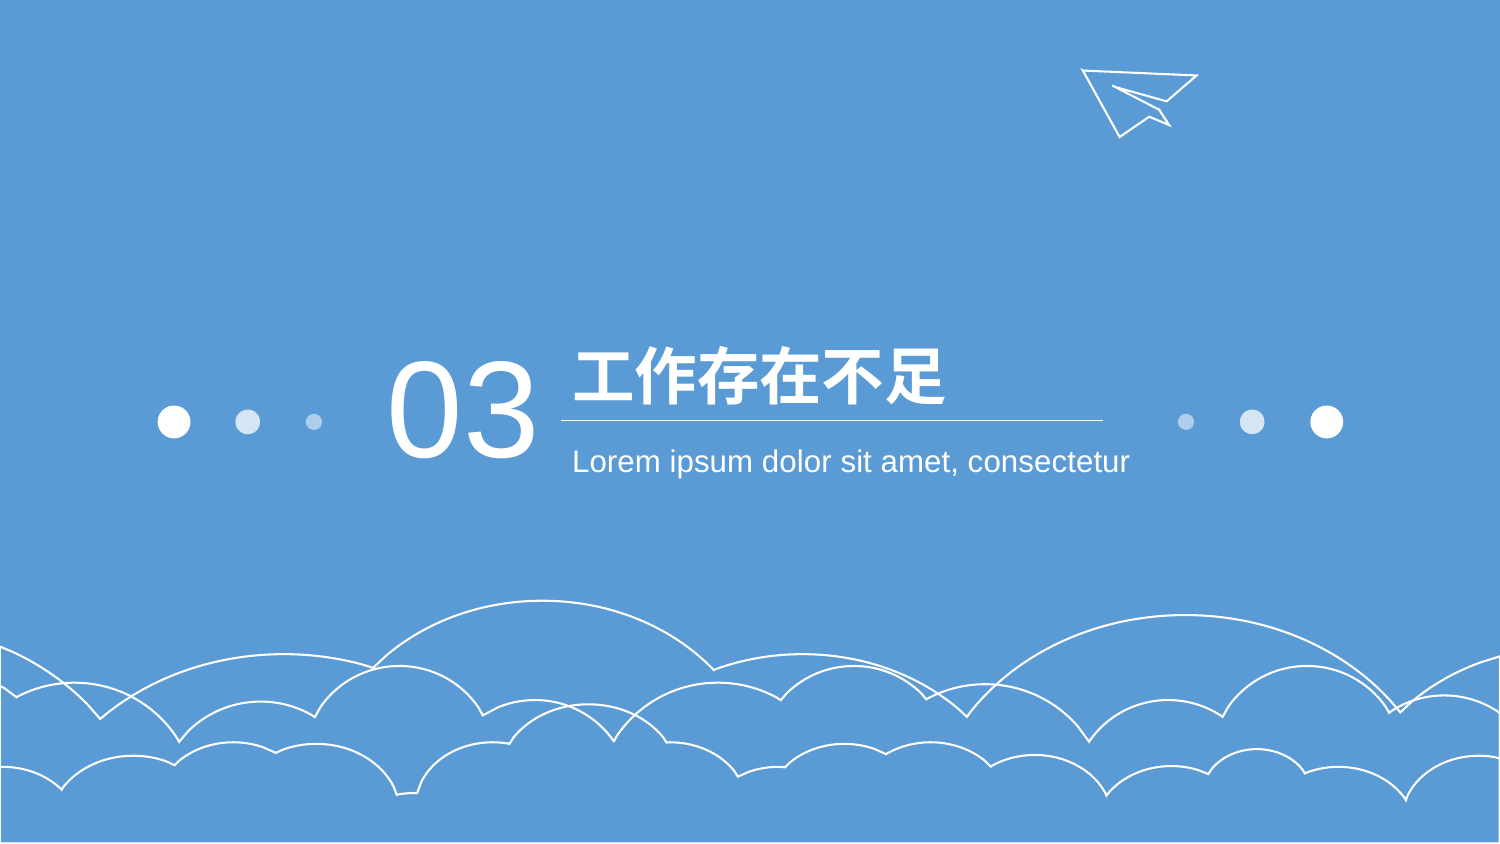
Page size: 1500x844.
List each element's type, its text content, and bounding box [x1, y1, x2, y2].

text_box Lorem ipsum dolor sit amet, consectetur [561, 428, 1154, 486]
text_box 03 [374, 312, 552, 491]
text_box 工作存在不足 [561, 315, 1154, 418]
